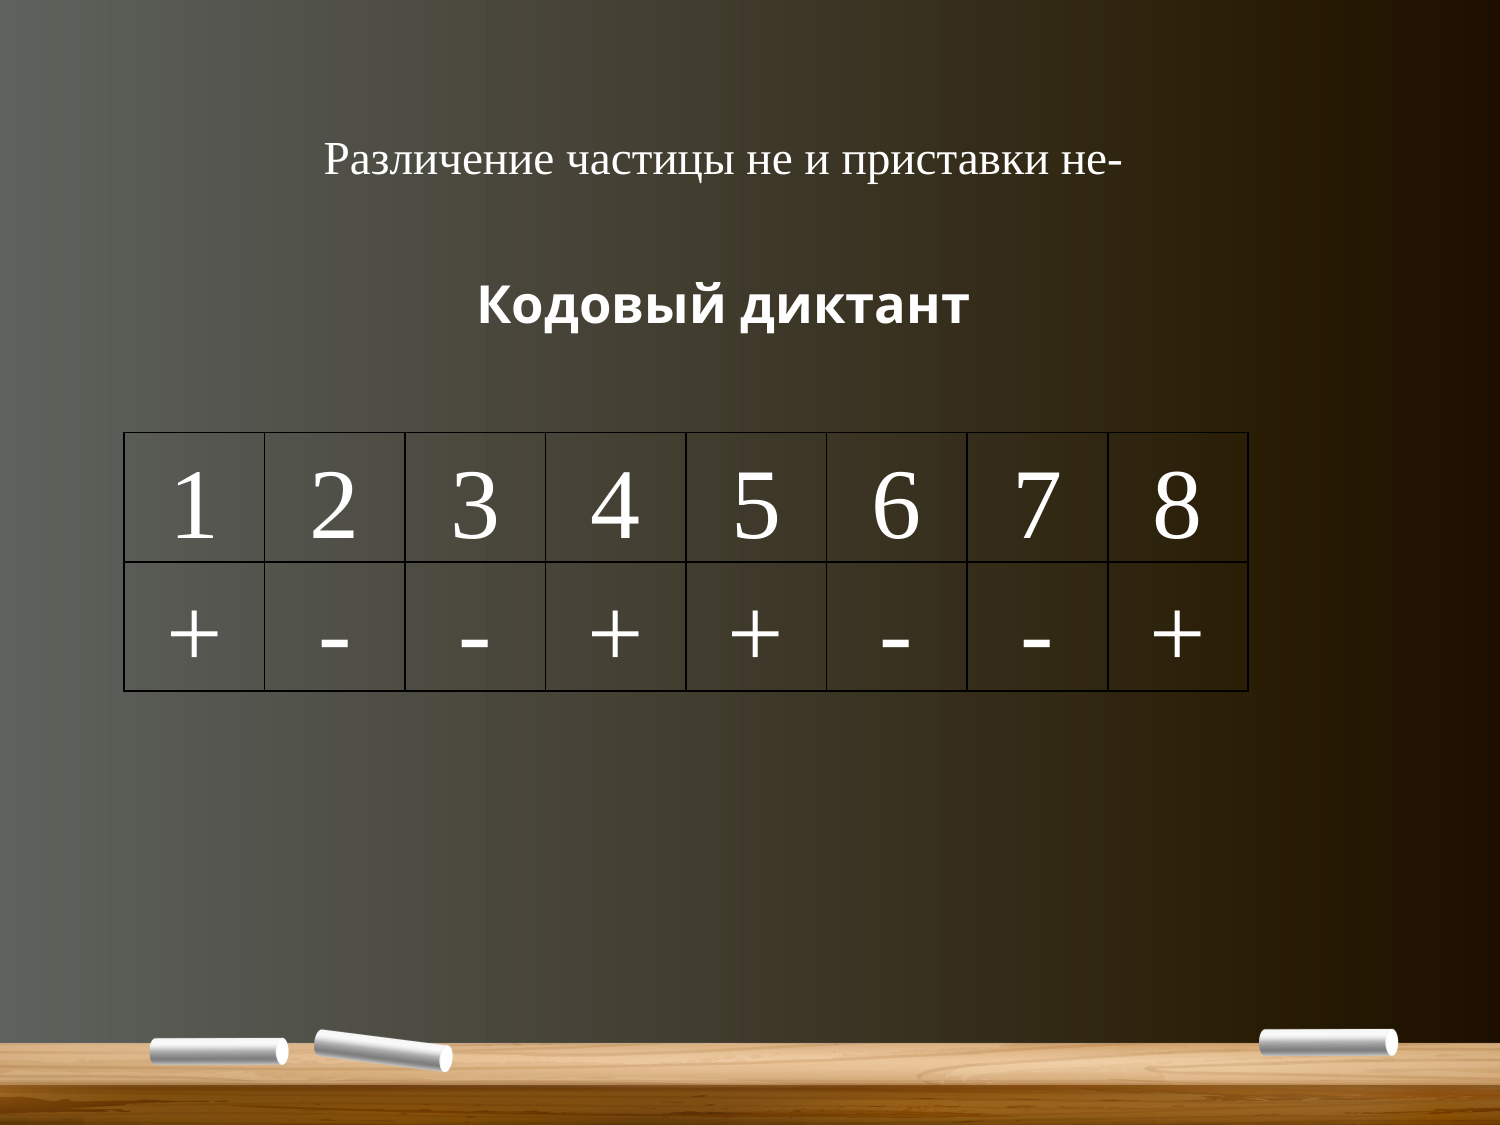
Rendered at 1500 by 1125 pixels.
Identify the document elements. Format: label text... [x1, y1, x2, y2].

title Различение частицы не и приставки не- Кодовый диктант [76, 125, 1371, 343]
picture [0, 0, 1500, 1125]
table_header 7 [968, 433, 1107, 561]
table_cell - [968, 563, 1107, 690]
table_cell - [406, 563, 545, 690]
table_cell + [1109, 563, 1247, 690]
table_cell + [125, 563, 264, 690]
table_header 8 [1109, 433, 1247, 561]
table_cell - [265, 563, 404, 690]
table_cell + [687, 563, 826, 690]
table_cell + [546, 563, 685, 690]
table_header 3 [406, 433, 545, 561]
table_header 6 [827, 433, 966, 561]
table_cell - [827, 563, 966, 690]
table_header 2 [265, 433, 404, 561]
table_header 4 [546, 433, 685, 561]
table_header 1 [125, 433, 264, 561]
table_header 5 [687, 433, 826, 561]
